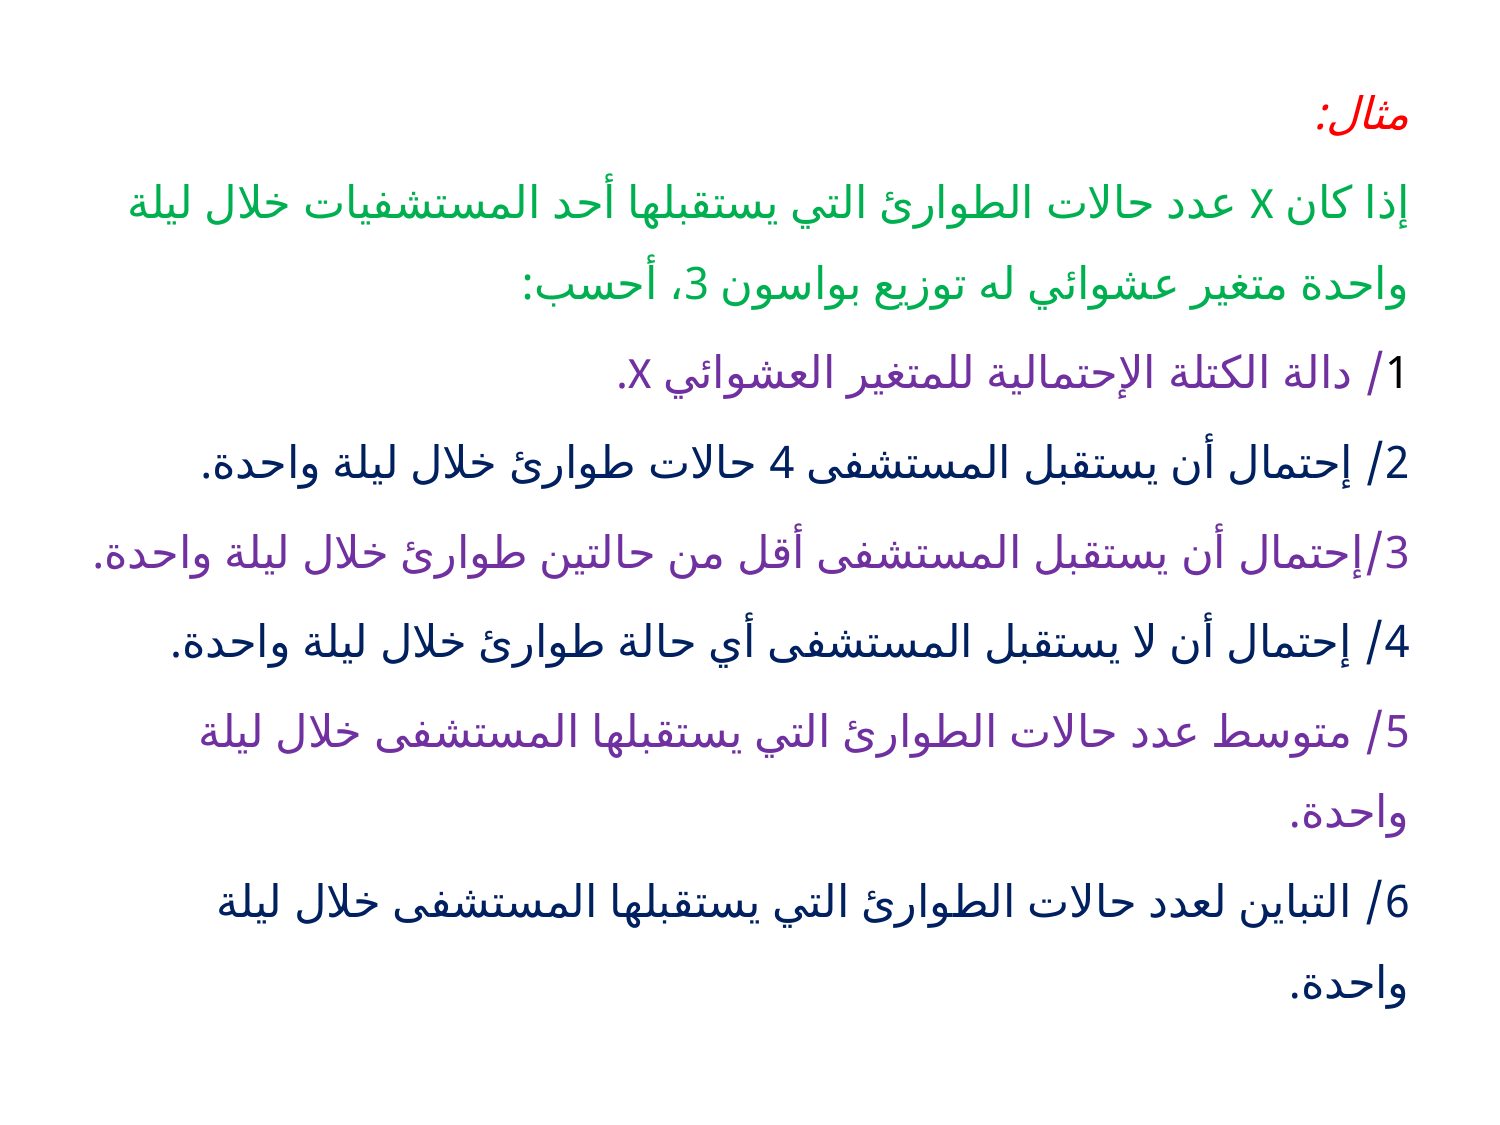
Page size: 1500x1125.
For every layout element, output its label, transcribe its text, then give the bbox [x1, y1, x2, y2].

list مثال: إذا كان X عدد حالات الطوارئ التي يستقبلها أحد المستشفيات خلال ليلة واحدة متغير عشوائي له توزيع بواسون 3، أحسب: 1/ دالة الكتلة الإحتمالية للمتغير العشوائي X. 2/ إحتمال أن يستقبل المستشفى 4 حالات طوارئ خلال ليلة واحدة. 3/إحتمال أن يستقبل المستشفى أقل من حالتين طوارئ خلال ليلة واحدة. 4/ إحتمال أن لا يستقبل المستشفى أي حالة طوارئ خلال ليلة واحدة. 5/ متوسط عدد حالات الطوارئ التي يستقبلها المستشفى خلال ليلة واحدة. 6/ التباين لعدد حالات الطوارئ التي يستقبلها المستشفى خلال ليلة واحدة. [75, 50, 1425, 1050]
